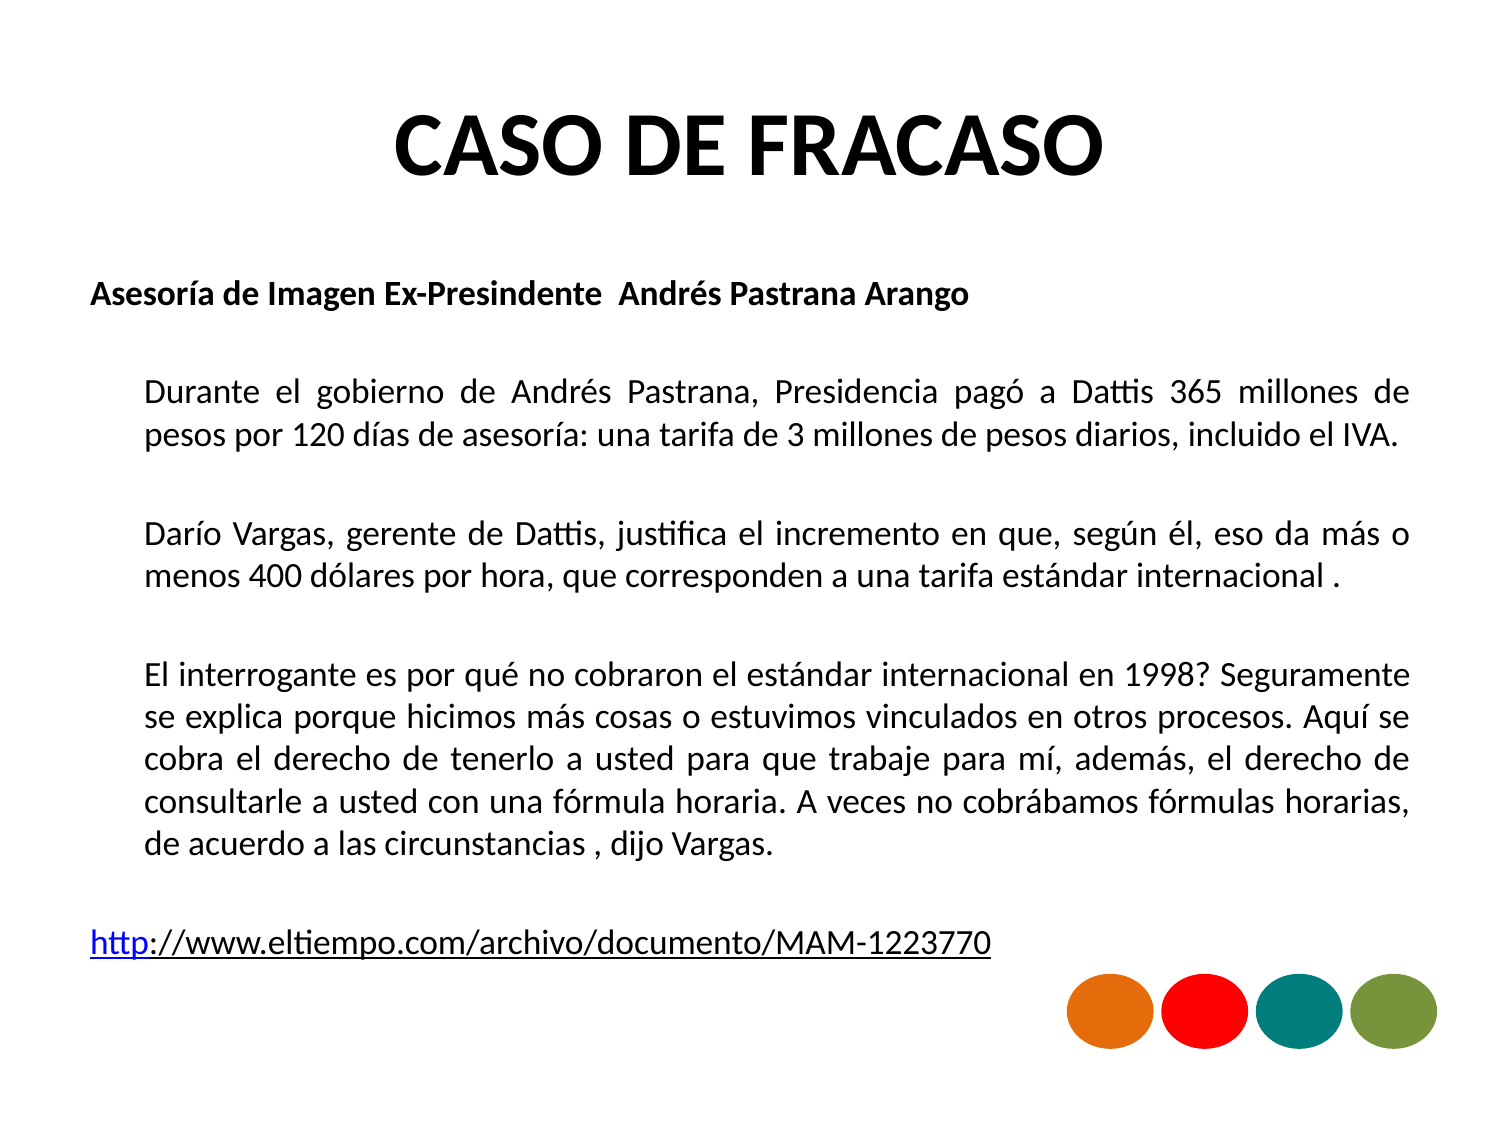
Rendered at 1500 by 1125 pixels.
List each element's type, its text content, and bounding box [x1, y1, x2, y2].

text_box [1161, 973, 1249, 1049]
text_box [1255, 973, 1343, 1049]
text_box [1350, 973, 1438, 1049]
list Asesoría de Imagen Ex-Presindente Andrés Pastrana Arango Durante el gobierno de Andrés Pastrana, Presidencia pagó a Dattis 365 millones de pesos por 120 días de asesoría: una tarifa de 3 millones de pesos diarios, incluido el IVA. Darío Vargas, gerente de Dattis, justifica el incremento en que, según él, eso da más o menos 400 dólares por hora, que corresponden a una tarifa estándar internacional . El interrogante es por qué no cobraron el estándar internacional en 1998? Seguramente se explica porque hicimos más cosas o estuvimos vinculados en otros procesos. Aquí se cobra el derecho de tenerlo a usted para que trabaje para mí, además, el derecho de consultarle a usted con una fórmula horaria. A veces no cobrábamos fórmulas horarias, de acuerdo a las circunstancias , dijo Vargas. http://www.eltiempo.com/archivo/documento/MAM-1223770 [75, 262, 1425, 1005]
text_box [1066, 973, 1154, 1049]
title CASO DE FRACASO [75, 45, 1425, 233]
